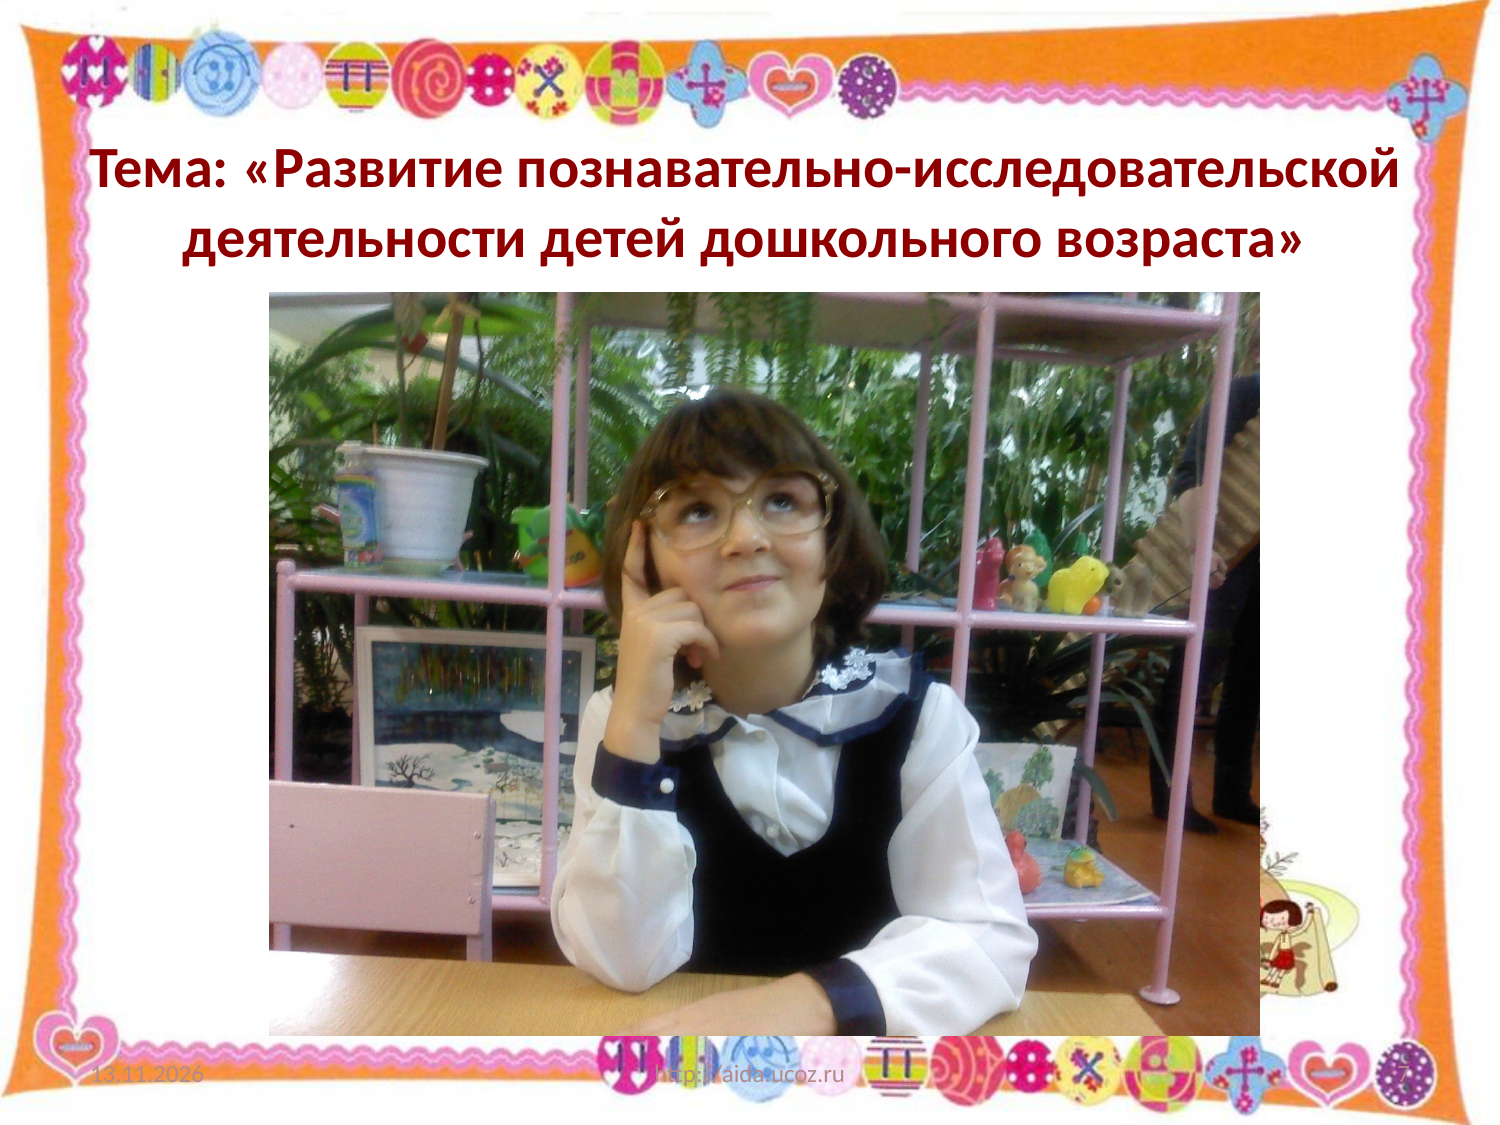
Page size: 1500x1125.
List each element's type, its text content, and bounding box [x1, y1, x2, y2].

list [269, 292, 1260, 1036]
slide_number 7 [1074, 1042, 1425, 1103]
footer http://aida.ucoz.ru [512, 1043, 988, 1103]
title Тема: «Развитие познавательно-исследовательской деятельности детей дошкольного возраста» [70, 105, 1421, 294]
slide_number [75, 1042, 425, 1103]
picture [0, 0, 1500, 1125]
